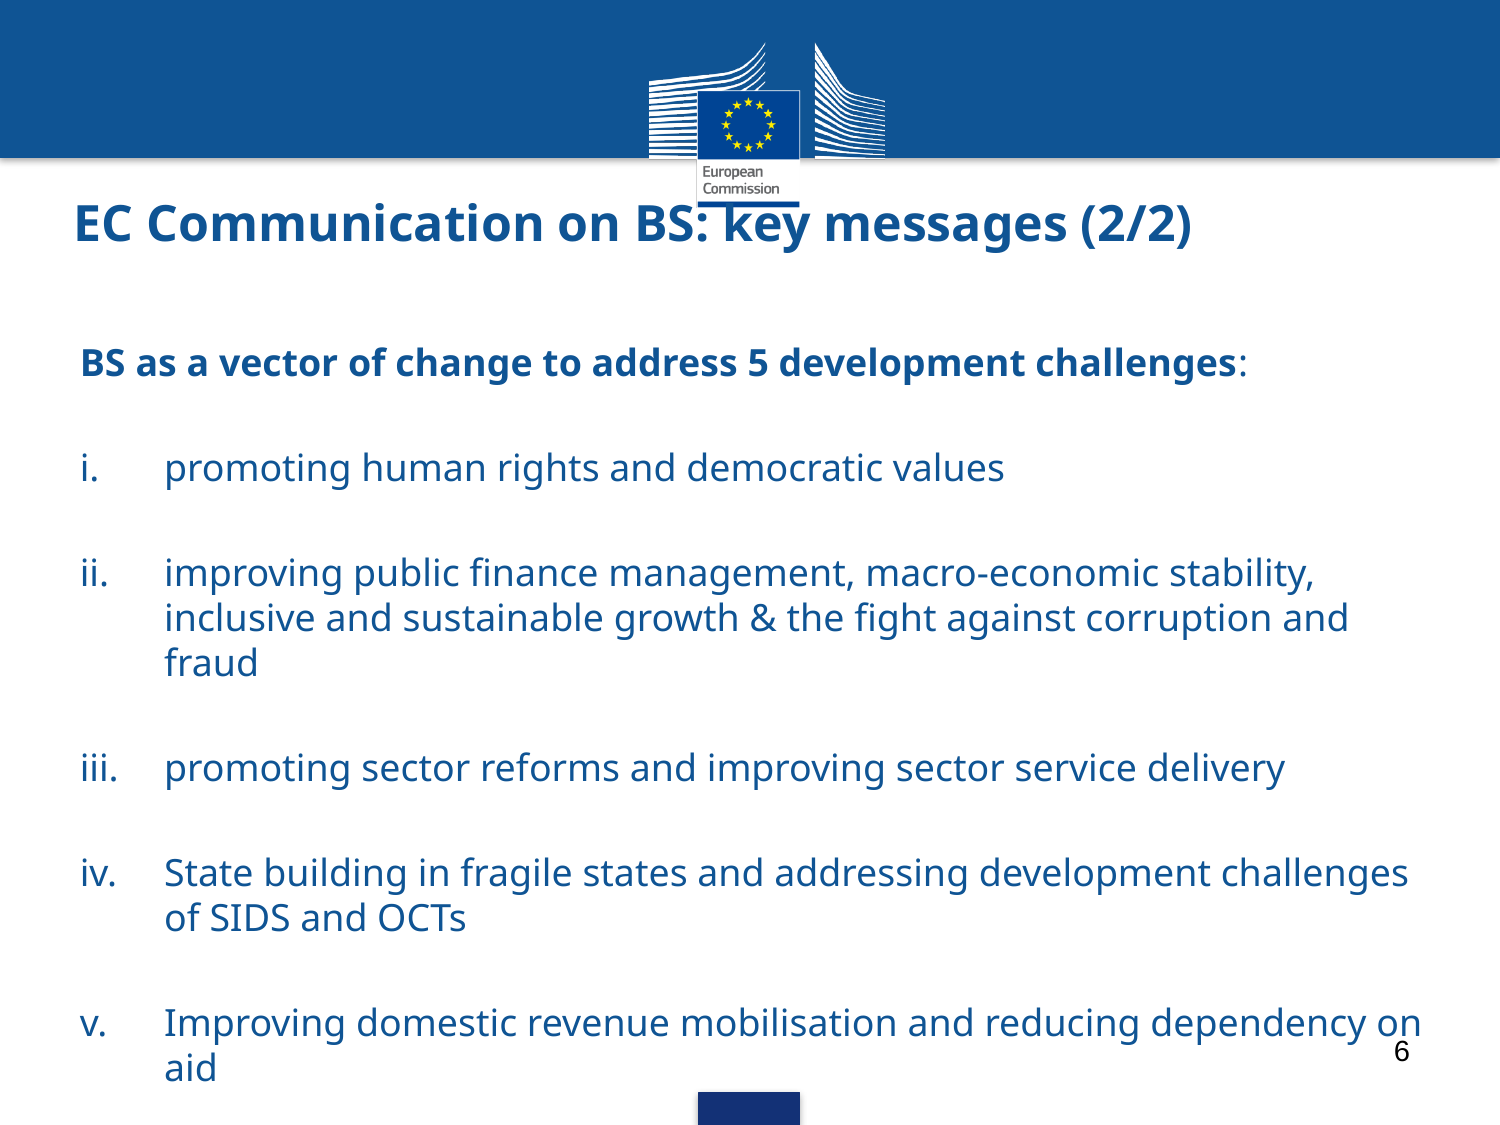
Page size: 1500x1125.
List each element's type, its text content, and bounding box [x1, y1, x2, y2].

picture [649, 42, 885, 163]
title EC Communication on BS: key messages (2/2) [0, 163, 1500, 280]
list BS as a vector of change to address 5 development challenges: promoting human rights and democratic values improving public finance management, macro-economic stability, inclusive and sustainable growth & the fight against corruption and fraud promoting sector reforms and improving sector service delivery State building in fragile states and addressing development challenges of SIDS and OCTs Improving domestic revenue mobilisation and reducing dependency on aid [64, 278, 1459, 1103]
slide_number 6 [1074, 1024, 1426, 1103]
